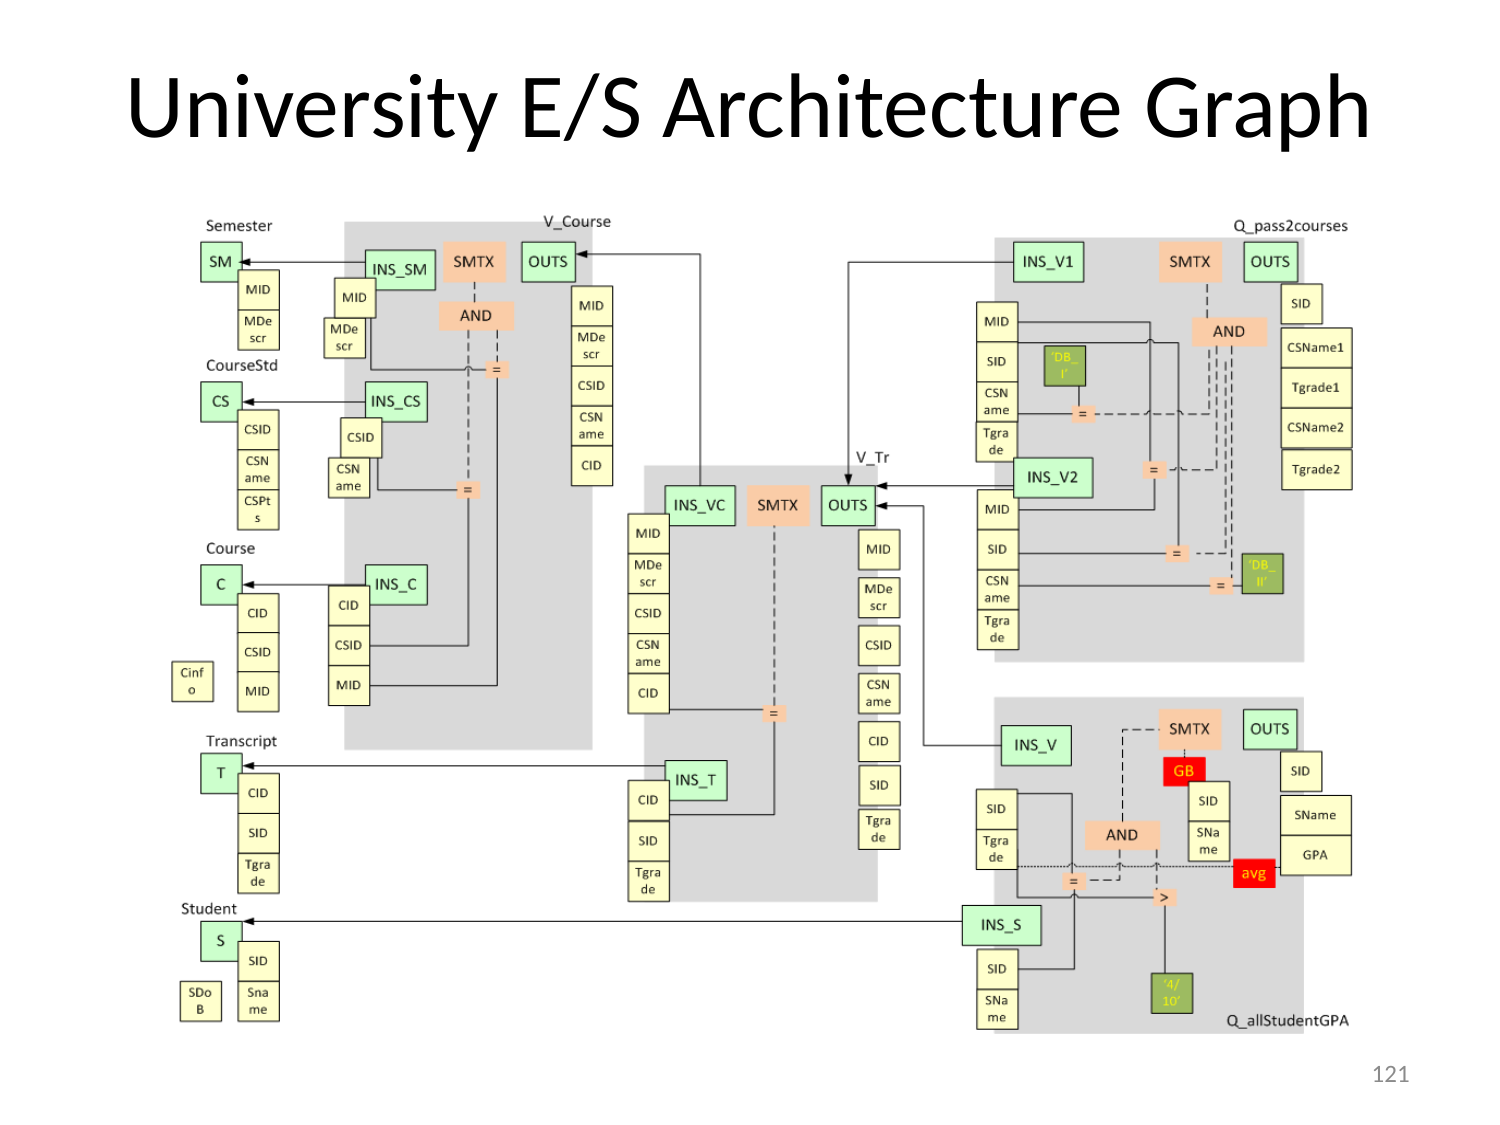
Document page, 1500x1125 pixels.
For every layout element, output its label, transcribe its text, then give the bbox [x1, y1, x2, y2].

picture [170, 209, 1353, 1034]
text_box University E/S Architecture Graph [75, 7, 1425, 195]
slide_number 121 [1074, 1042, 1425, 1103]
